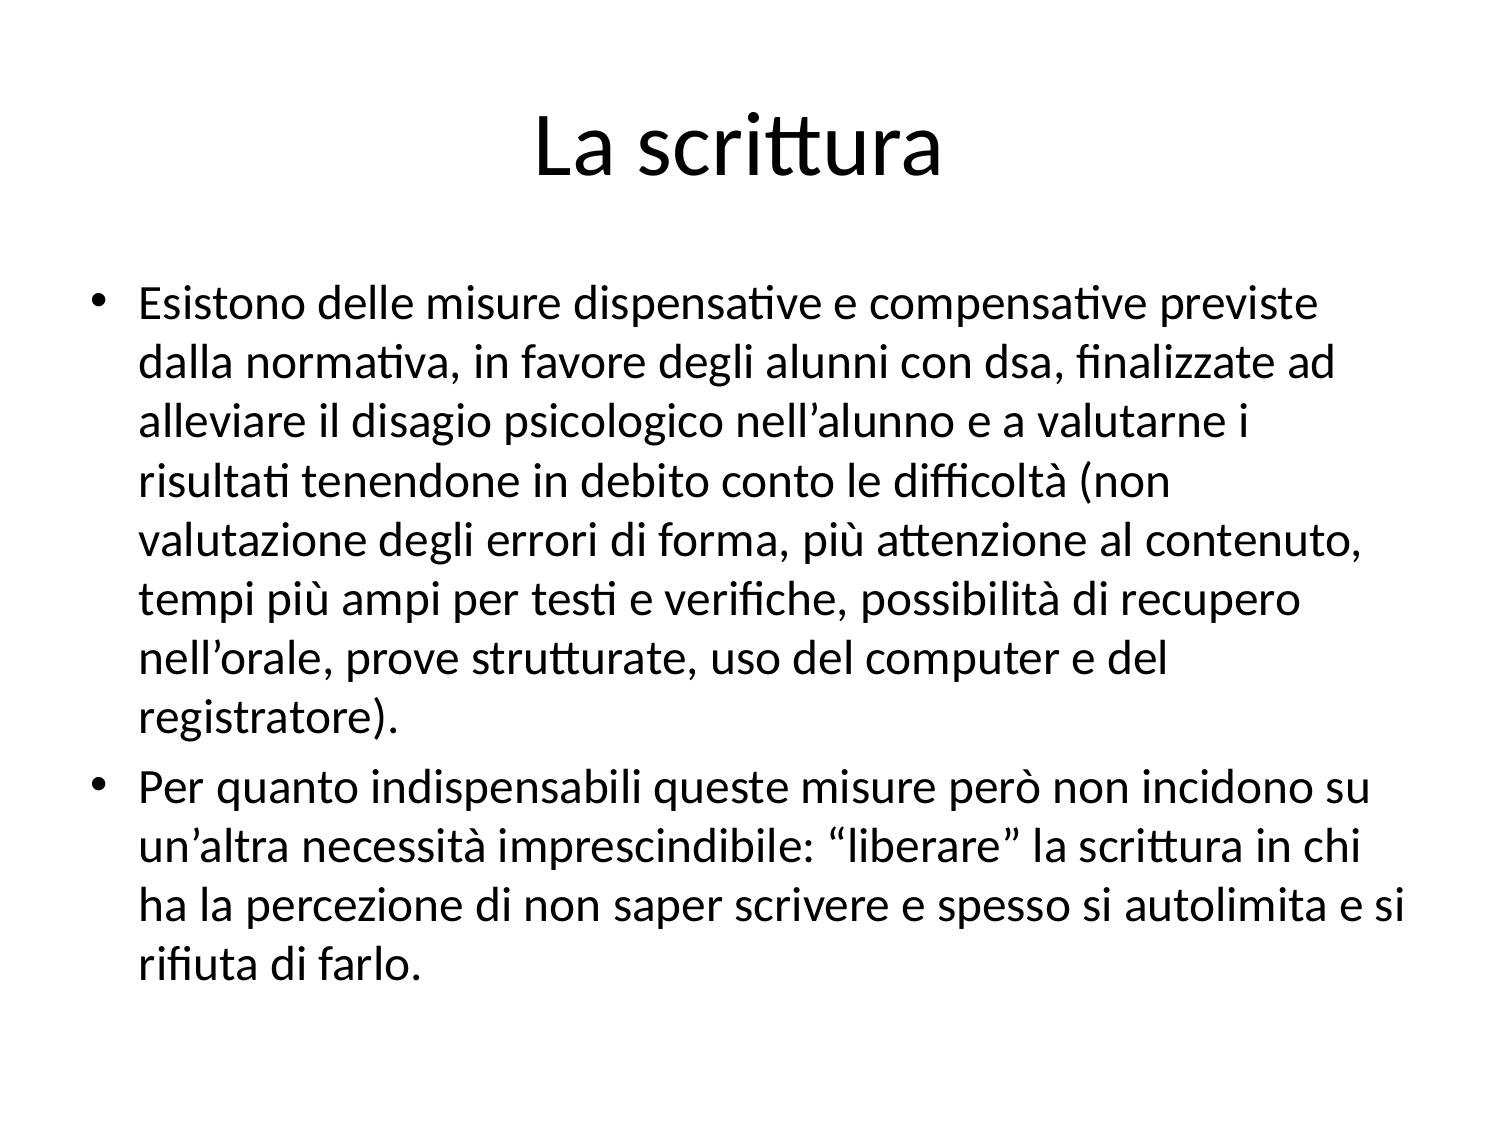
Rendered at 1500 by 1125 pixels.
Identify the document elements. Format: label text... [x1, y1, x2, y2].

list Esistono delle misure dispensative e compensative previste dalla normativa, in favore degli alunni con dsa, finalizzate ad alleviare il disagio psicologico nell’alunno e a valutarne i risultati tenendone in debito conto le difficoltà (non valutazione degli errori di forma, più attenzione al contenuto, tempi più ampi per testi e verifiche, possibilità di recupero nell’orale, prove strutturate, uso del computer e del registratore). Per quanto indispensabili queste misure però non incidono su un’altra necessità imprescindibile: “liberare” la scrittura in chi ha la percezione di non saper scrivere e spesso si autolimita e si rifiuta di farlo. [75, 262, 1425, 1005]
title La scrittura [75, 45, 1425, 233]
